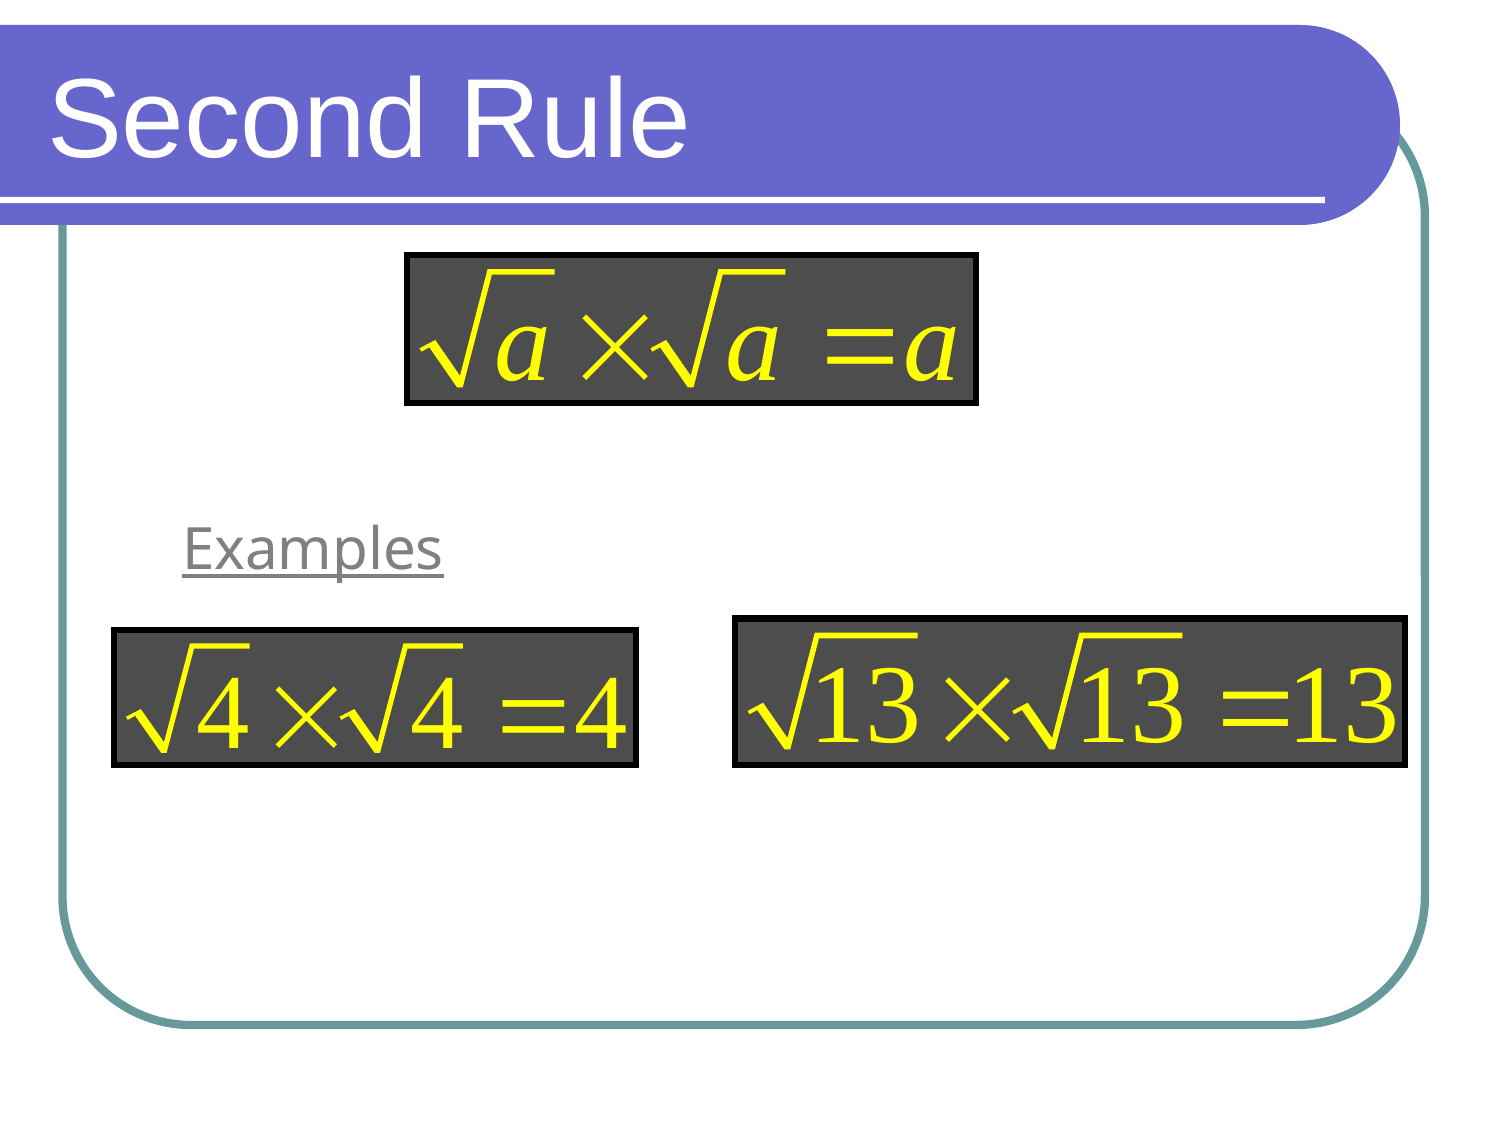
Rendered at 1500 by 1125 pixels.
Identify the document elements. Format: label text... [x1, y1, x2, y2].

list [116, 632, 633, 762]
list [737, 621, 1402, 762]
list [409, 257, 974, 400]
title Second Rule [31, 37, 1348, 188]
text_box Examples [167, 503, 459, 589]
